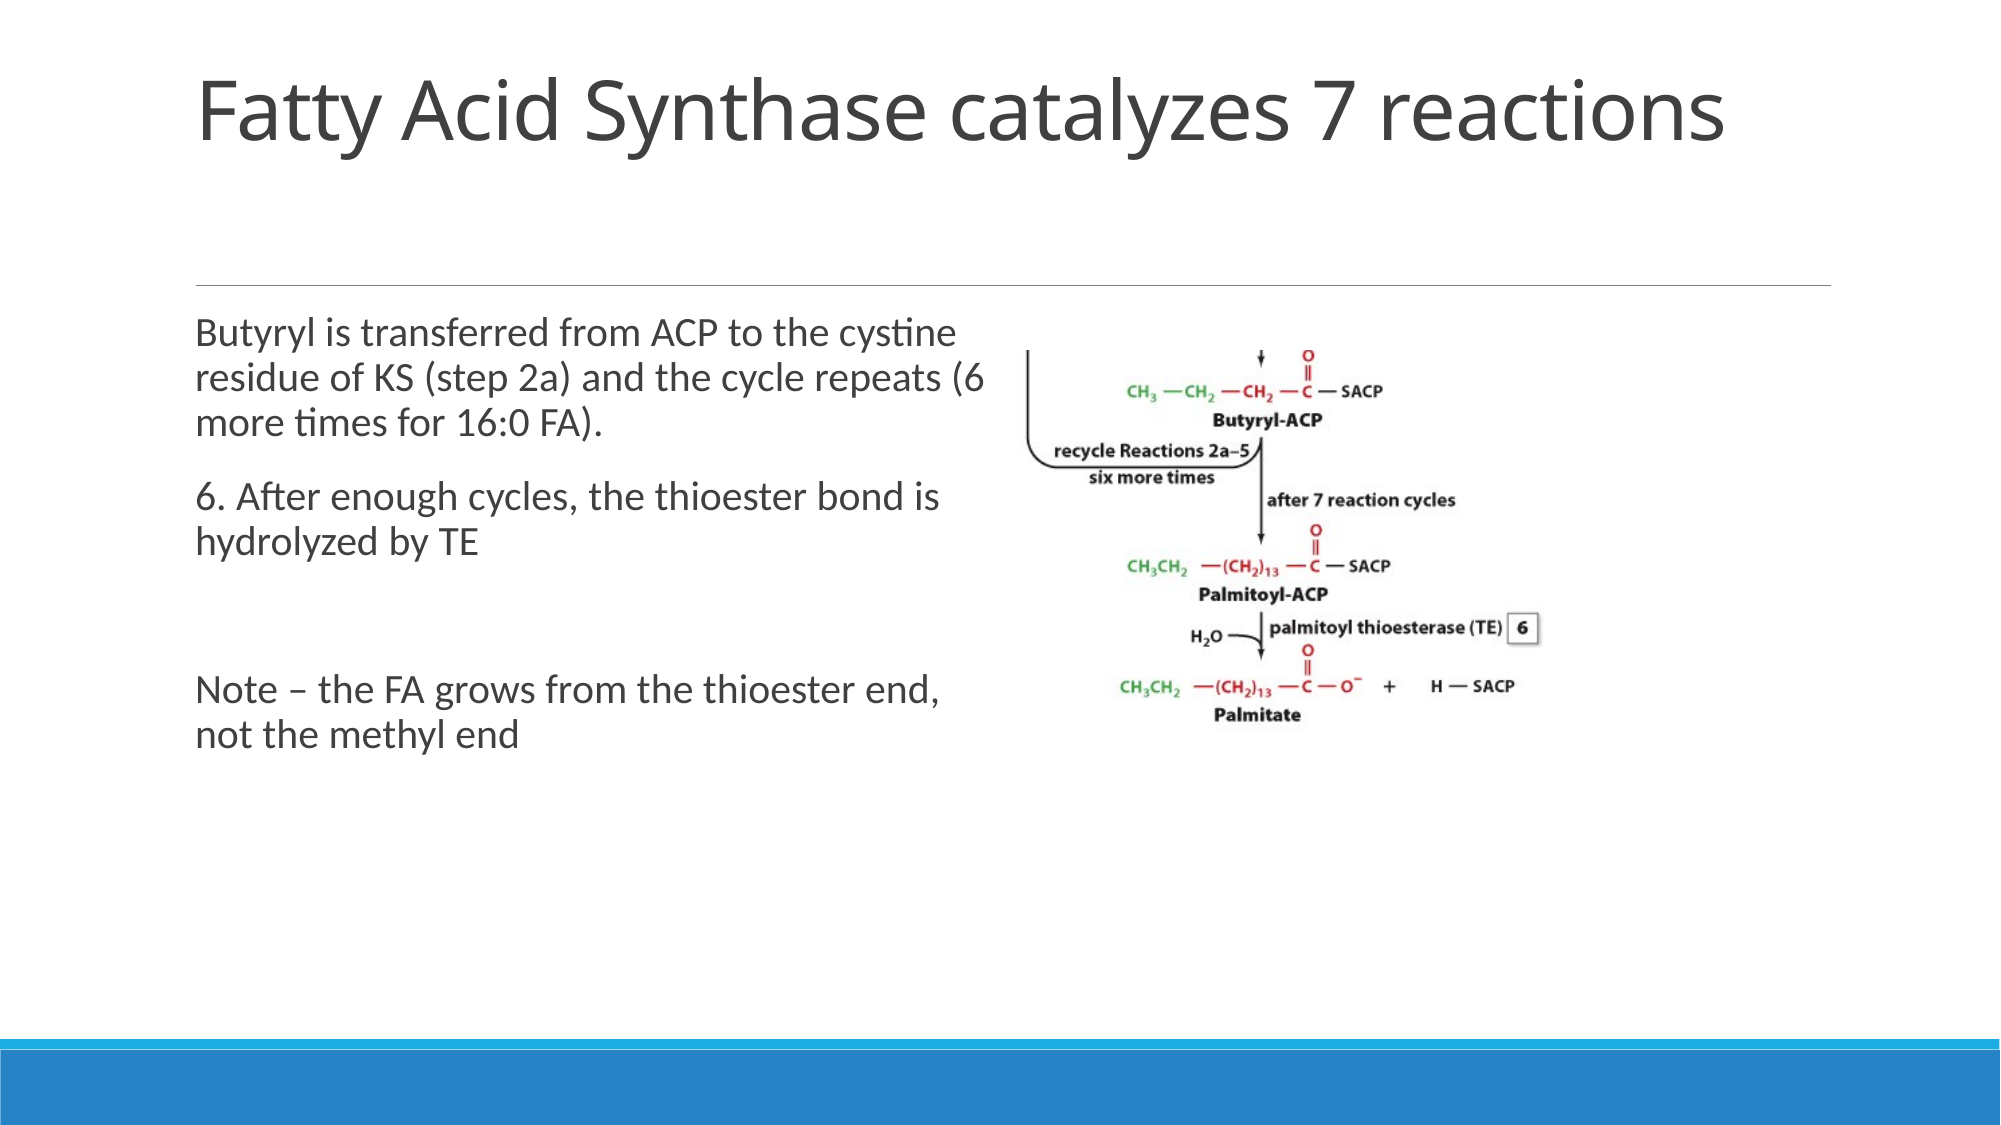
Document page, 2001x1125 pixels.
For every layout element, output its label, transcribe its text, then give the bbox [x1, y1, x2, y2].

picture [1018, 349, 1921, 734]
text_box Fatty Acid Synthase catalyzes 7 reactions [179, 47, 1830, 165]
list Butyryl is transferred from ACP to the cystine residue of KS (step 2a) and the cycle repeats (6 more times for 16:0 FA). 6. After enough cycles, the thioester bond is hydrolyzed by TE Note – the FA grows from the thioester end, not the methyl end [180, 302, 1000, 963]
